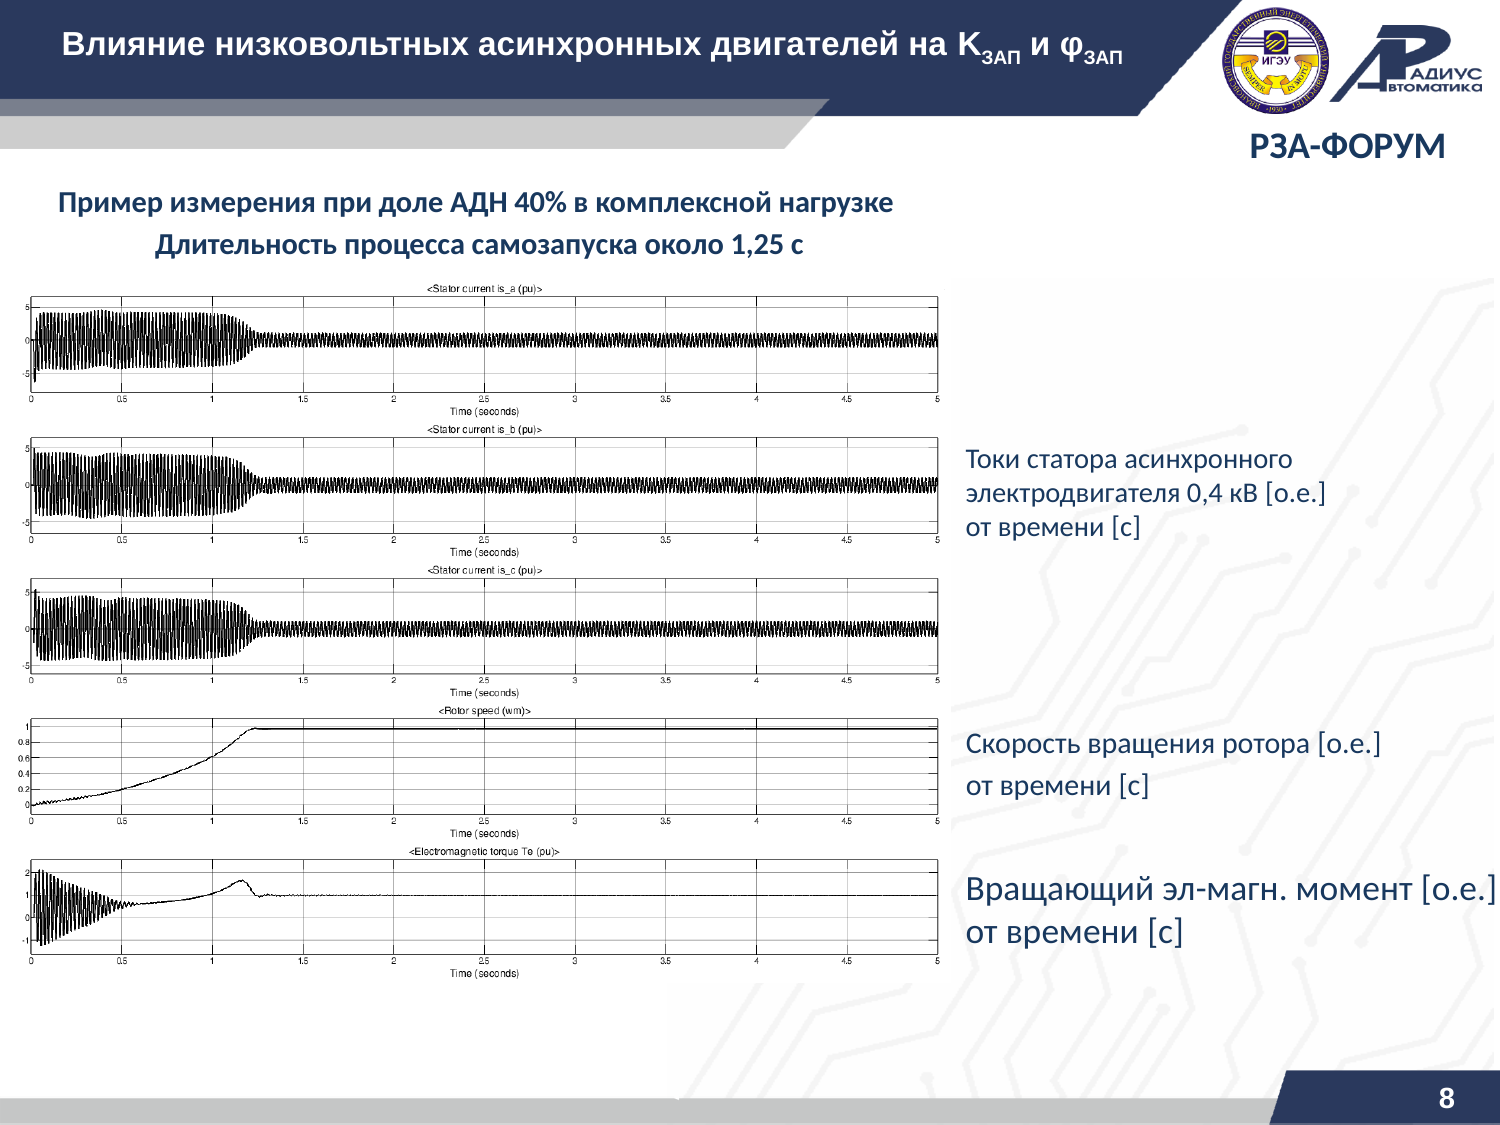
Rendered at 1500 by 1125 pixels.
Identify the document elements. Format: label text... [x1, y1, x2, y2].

list Пример измерения при доле АДН 40% в комплексной нагрузке Длительность процесса самозапуска около 1,25 с [16, 174, 943, 270]
text_box РЗА-ФОРУМ [1234, 114, 1462, 174]
picture [0, 0, 1483, 150]
picture [0, 278, 1500, 1125]
